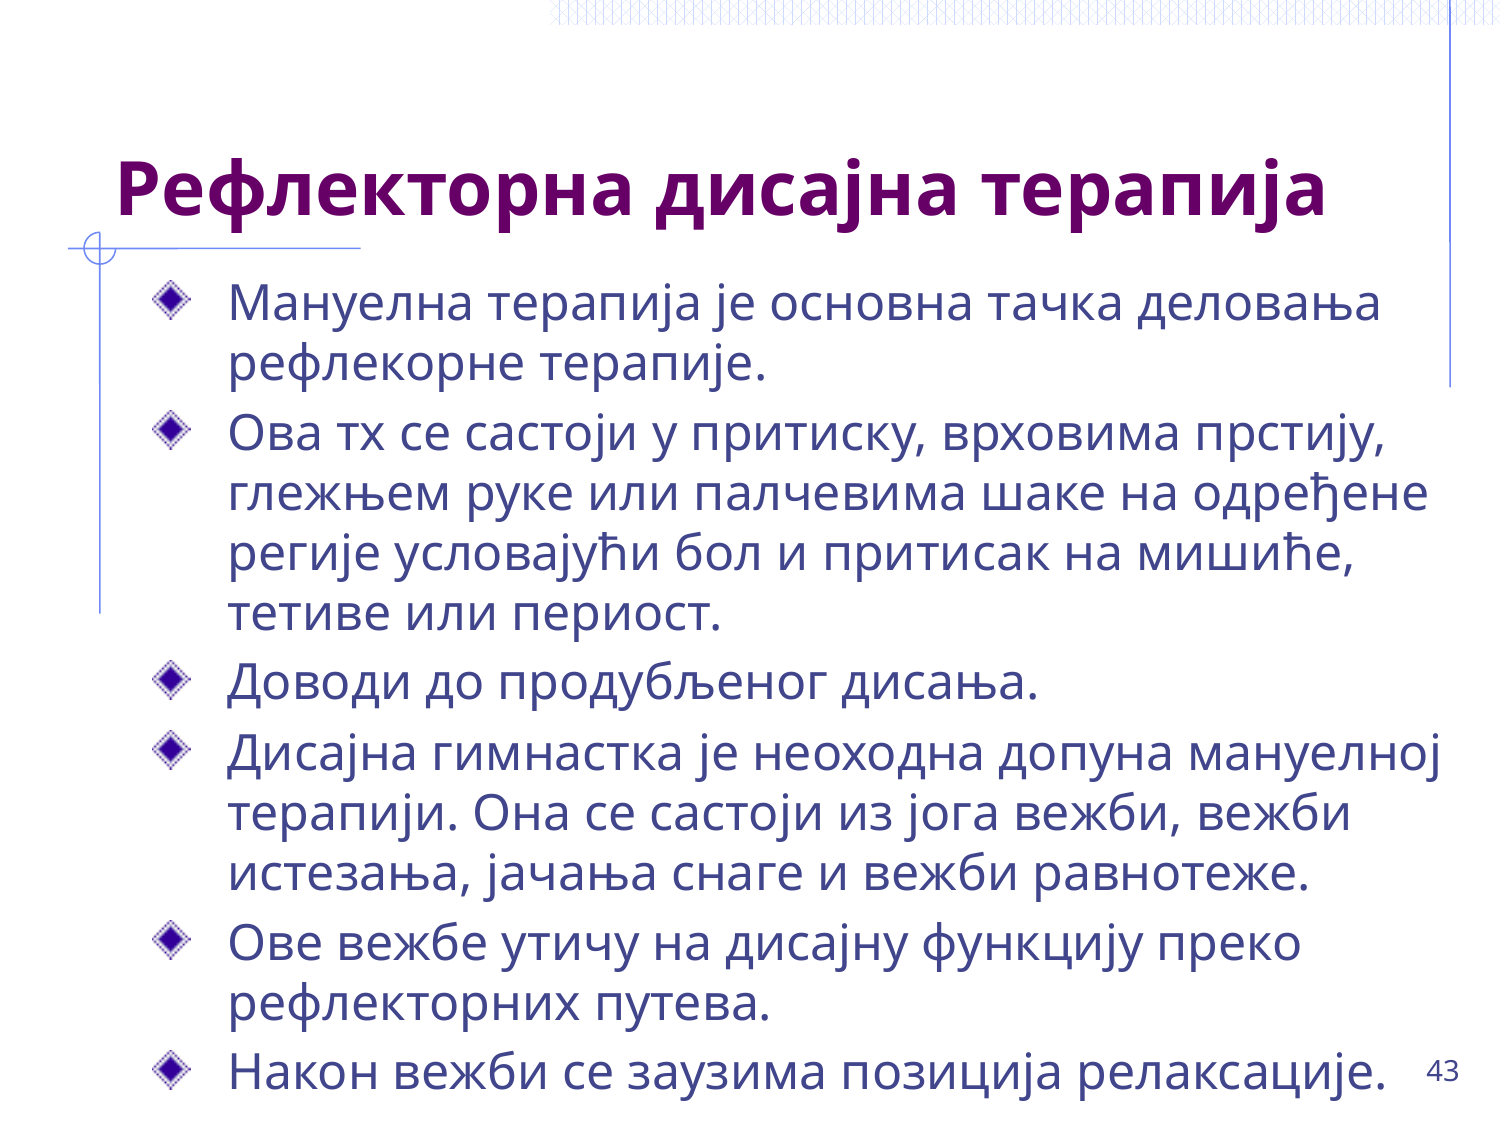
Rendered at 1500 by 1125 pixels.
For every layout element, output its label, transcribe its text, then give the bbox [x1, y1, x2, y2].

slide_number 43 [1162, 1025, 1475, 1100]
picture [152, 280, 191, 320]
title Рефлекторна дисајна терапија [99, 49, 1376, 238]
picture [152, 660, 191, 700]
picture [152, 410, 191, 450]
list Мануелна терапија је основна тачка деловања рефлекорне терапије. Ова тх се састоји у притиску, врховима прстију, глежњем руке или палчевима шаке на одређене регије условајући бол и притисак на мишиће, тетиве или периост. Доводи до продубљеног дисања. Дисајна гимнастка је неоходна допуна мануелној терапији. Она се састоји из јога вежби, вежби истезања, јачања снаге и вежби равнотеже. Ове вежбе утичу на дисајну функцију преко рефлекторних путева. Након вежби се заузима позиција релаксације. [137, 262, 1500, 938]
picture [152, 730, 191, 770]
picture [152, 920, 191, 960]
picture [152, 1050, 191, 1090]
